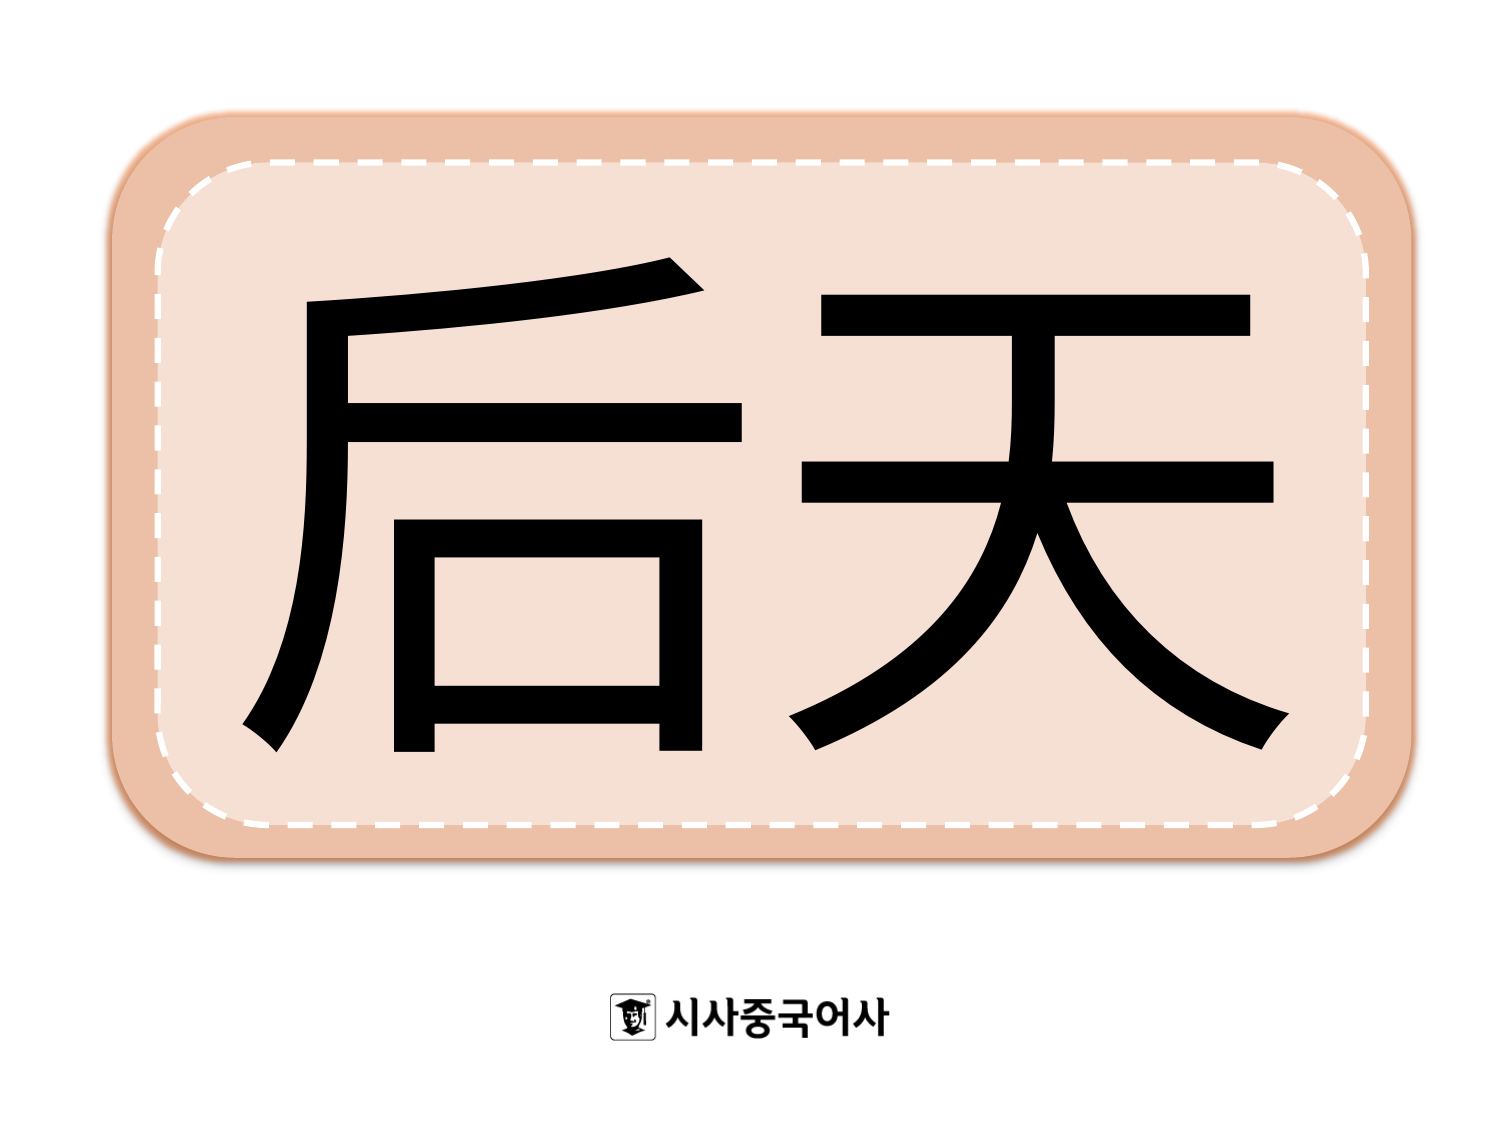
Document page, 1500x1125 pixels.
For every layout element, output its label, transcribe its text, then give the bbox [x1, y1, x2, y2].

text_box 后天 [162, 160, 1371, 824]
picture [602, 987, 898, 1047]
